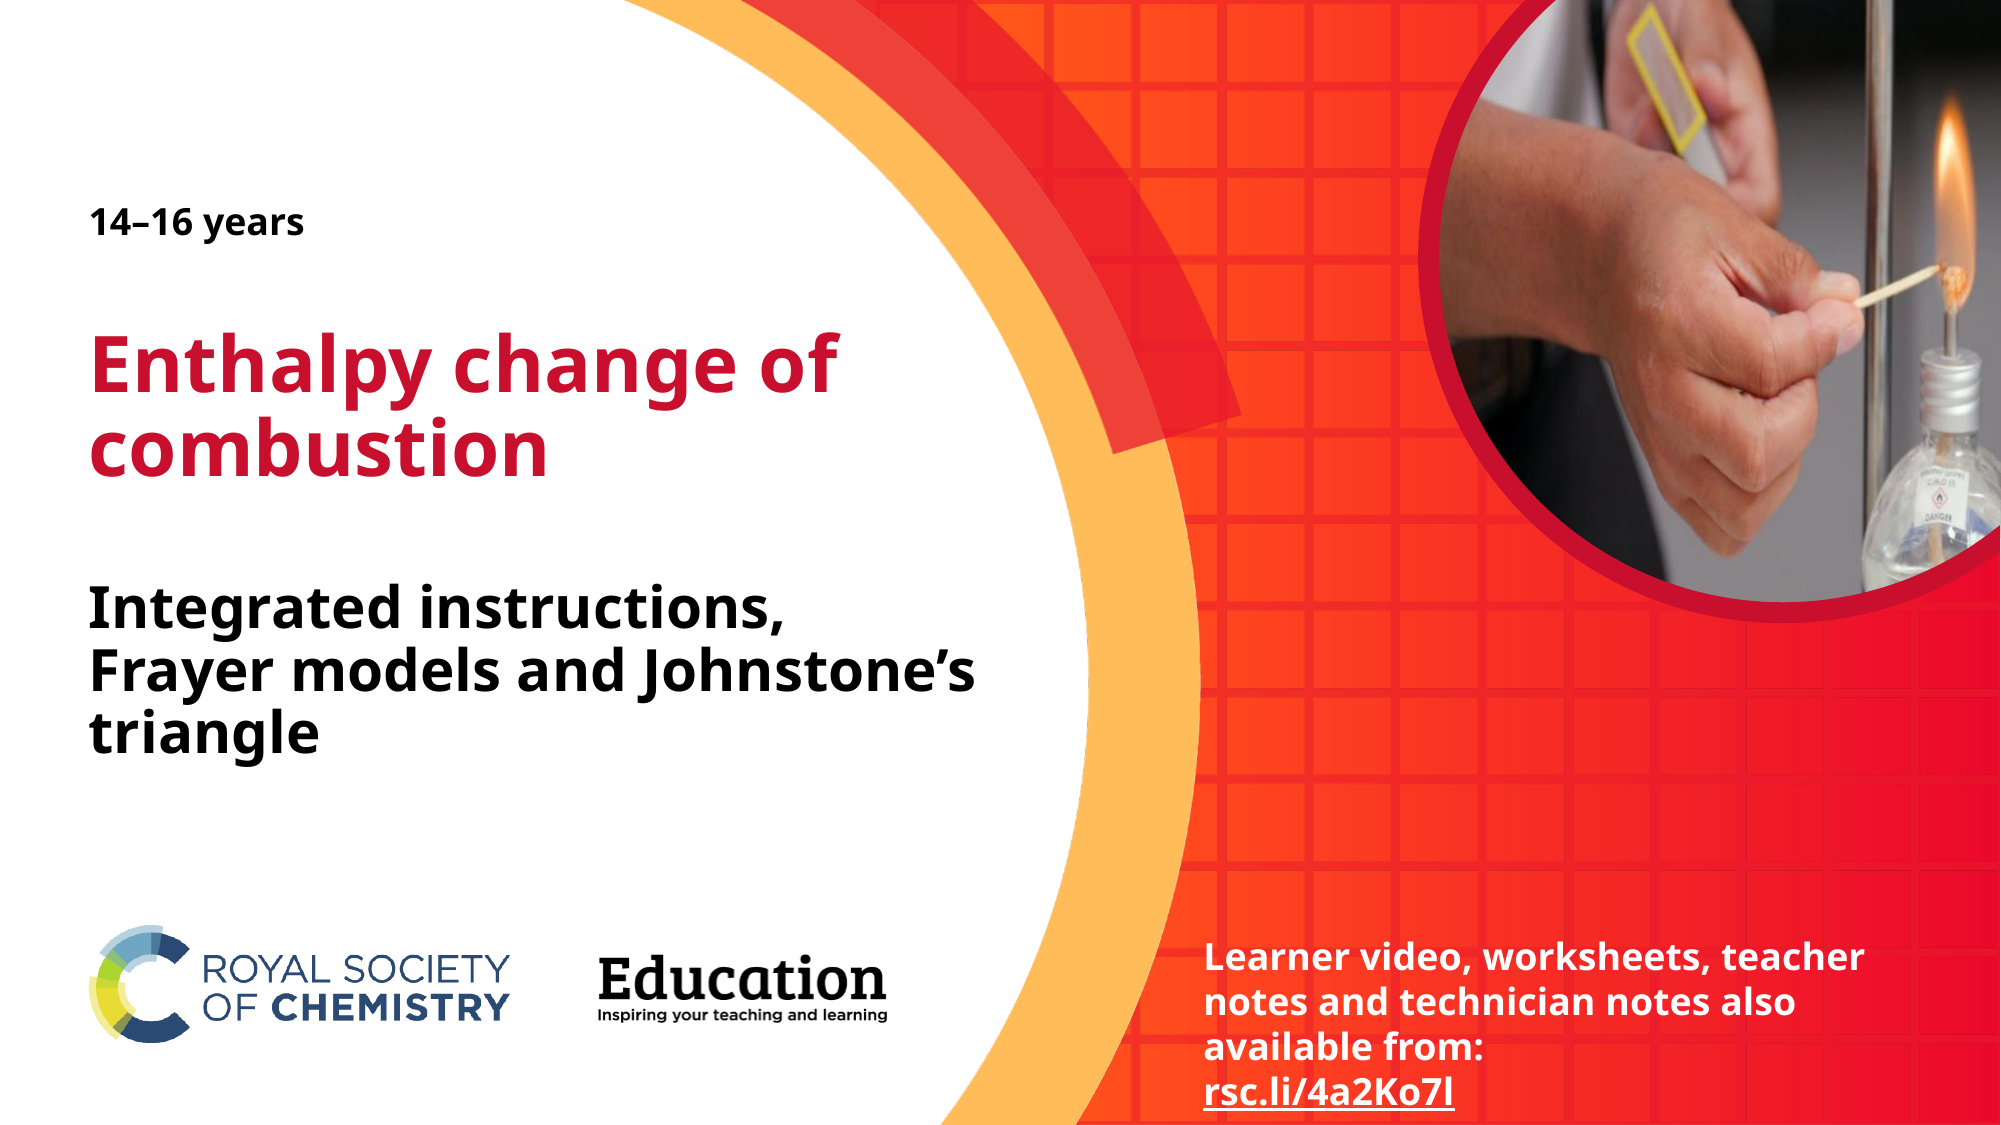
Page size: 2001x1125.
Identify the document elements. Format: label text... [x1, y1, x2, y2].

title 14–16 years [88, 203, 945, 259]
subtitle Enthalpy change of combustion Integrated instructions, Frayer models and Johnstone’s triangle [88, 324, 984, 727]
text_box [1427, 0, 2000, 614]
picture [0, 0, 2001, 1125]
